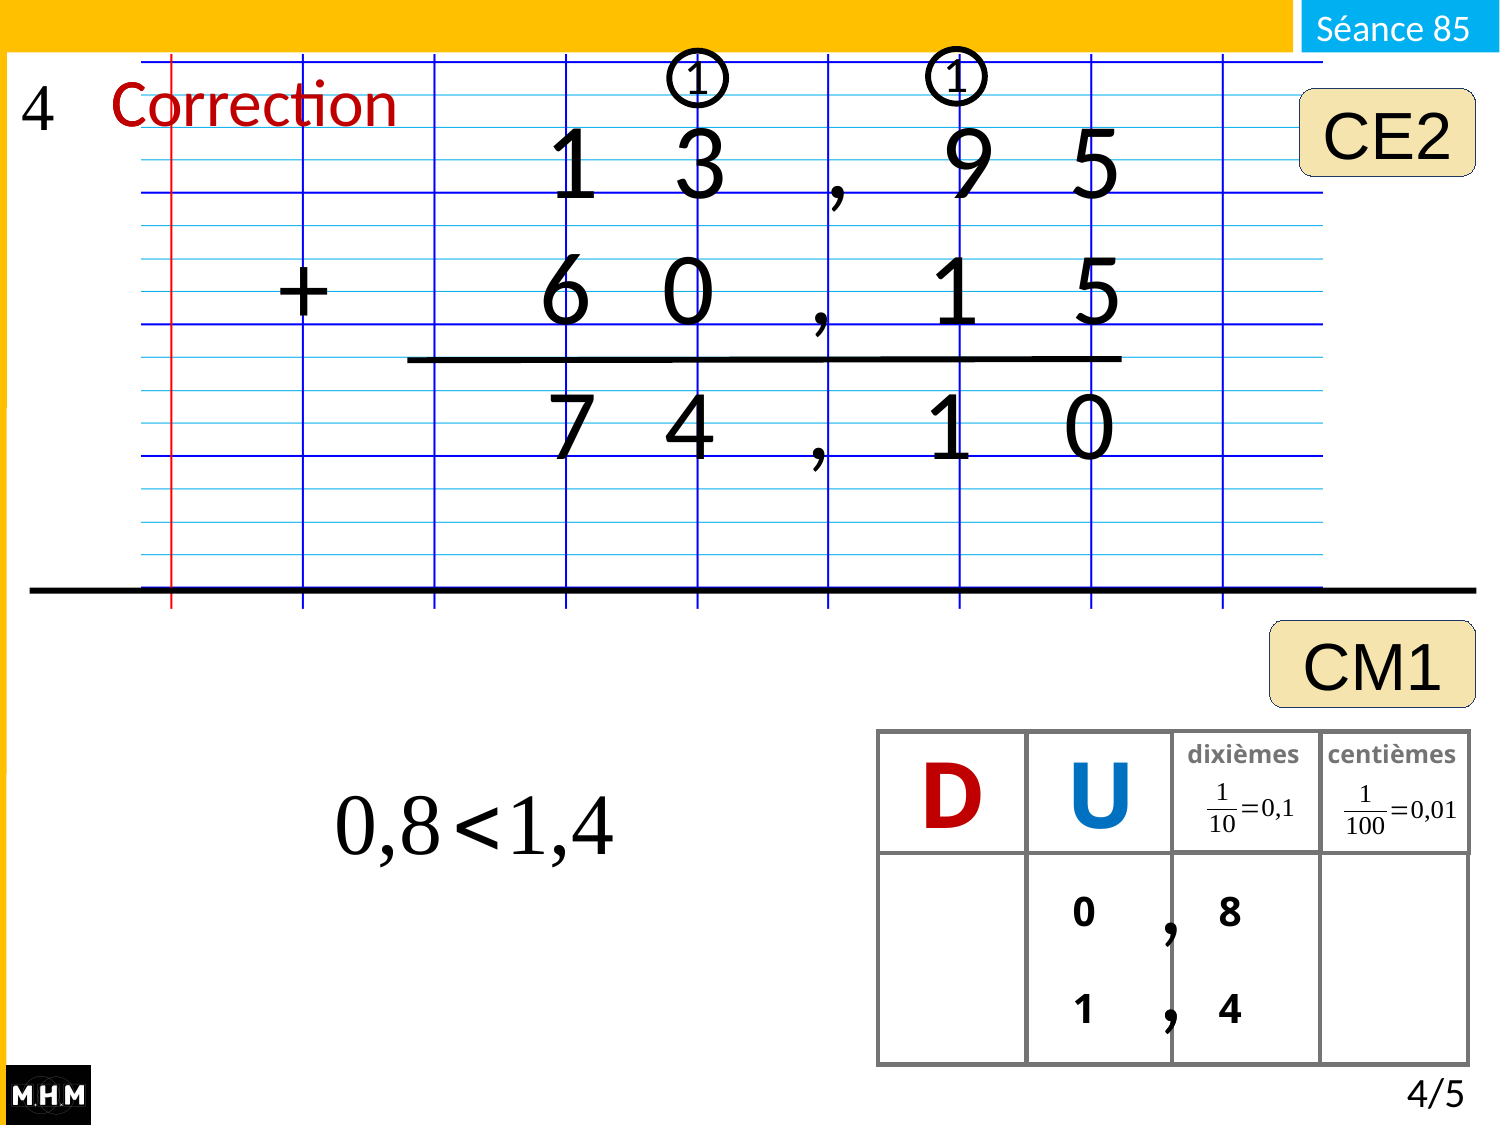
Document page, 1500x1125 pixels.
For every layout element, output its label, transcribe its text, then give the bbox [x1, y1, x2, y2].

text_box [668, 42, 727, 114]
picture [6, 1065, 91, 1125]
picture [140, 54, 1323, 620]
text_box CE2 [1327, 88, 1476, 177]
list 4/5 [1373, 1064, 1500, 1125]
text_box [927, 40, 986, 113]
text_box Correction [96, 60, 135, 149]
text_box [878, 730, 1469, 1065]
text_box CM1 [1269, 620, 1476, 708]
